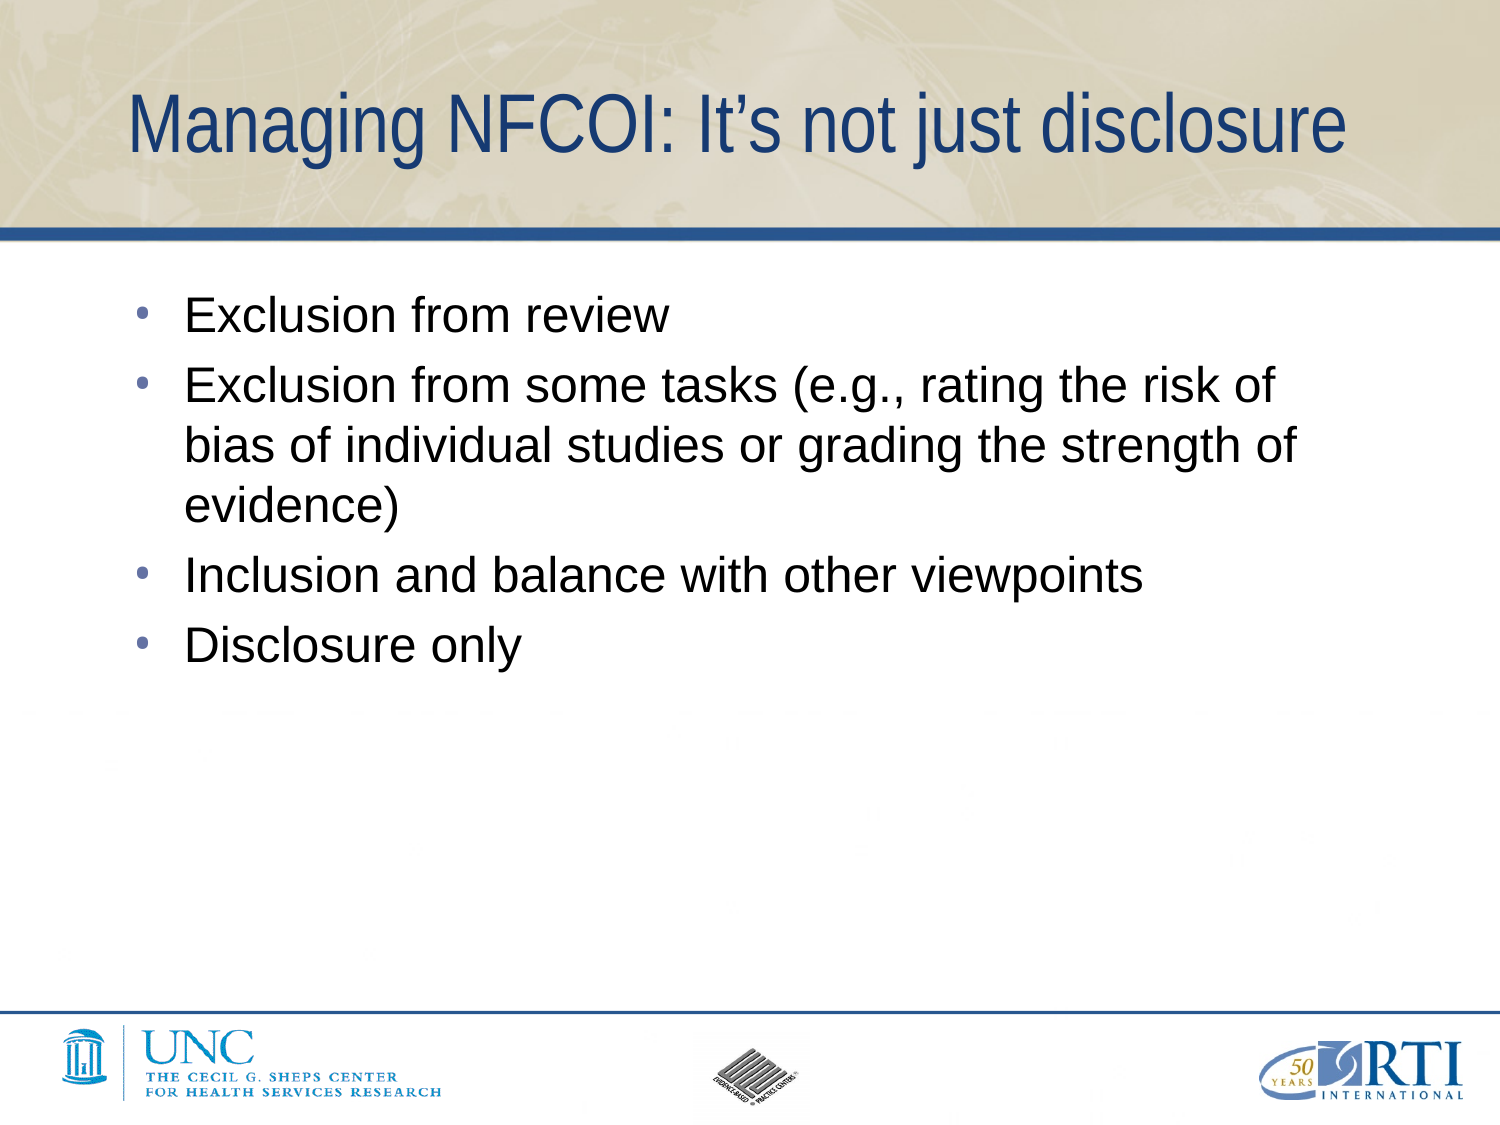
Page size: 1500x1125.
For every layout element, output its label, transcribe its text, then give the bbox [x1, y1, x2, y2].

picture [0, 1015, 1500, 1125]
title Managing NFCOI: It’s not just disclosure [112, 24, 1388, 213]
list Exclusion from review Exclusion from some tasks (e.g., rating the risk of bias of individual studies or grading the strength of evidence) Inclusion and balance with other viewpoints Disclosure only [112, 274, 1388, 976]
picture [0, 0, 1500, 1010]
